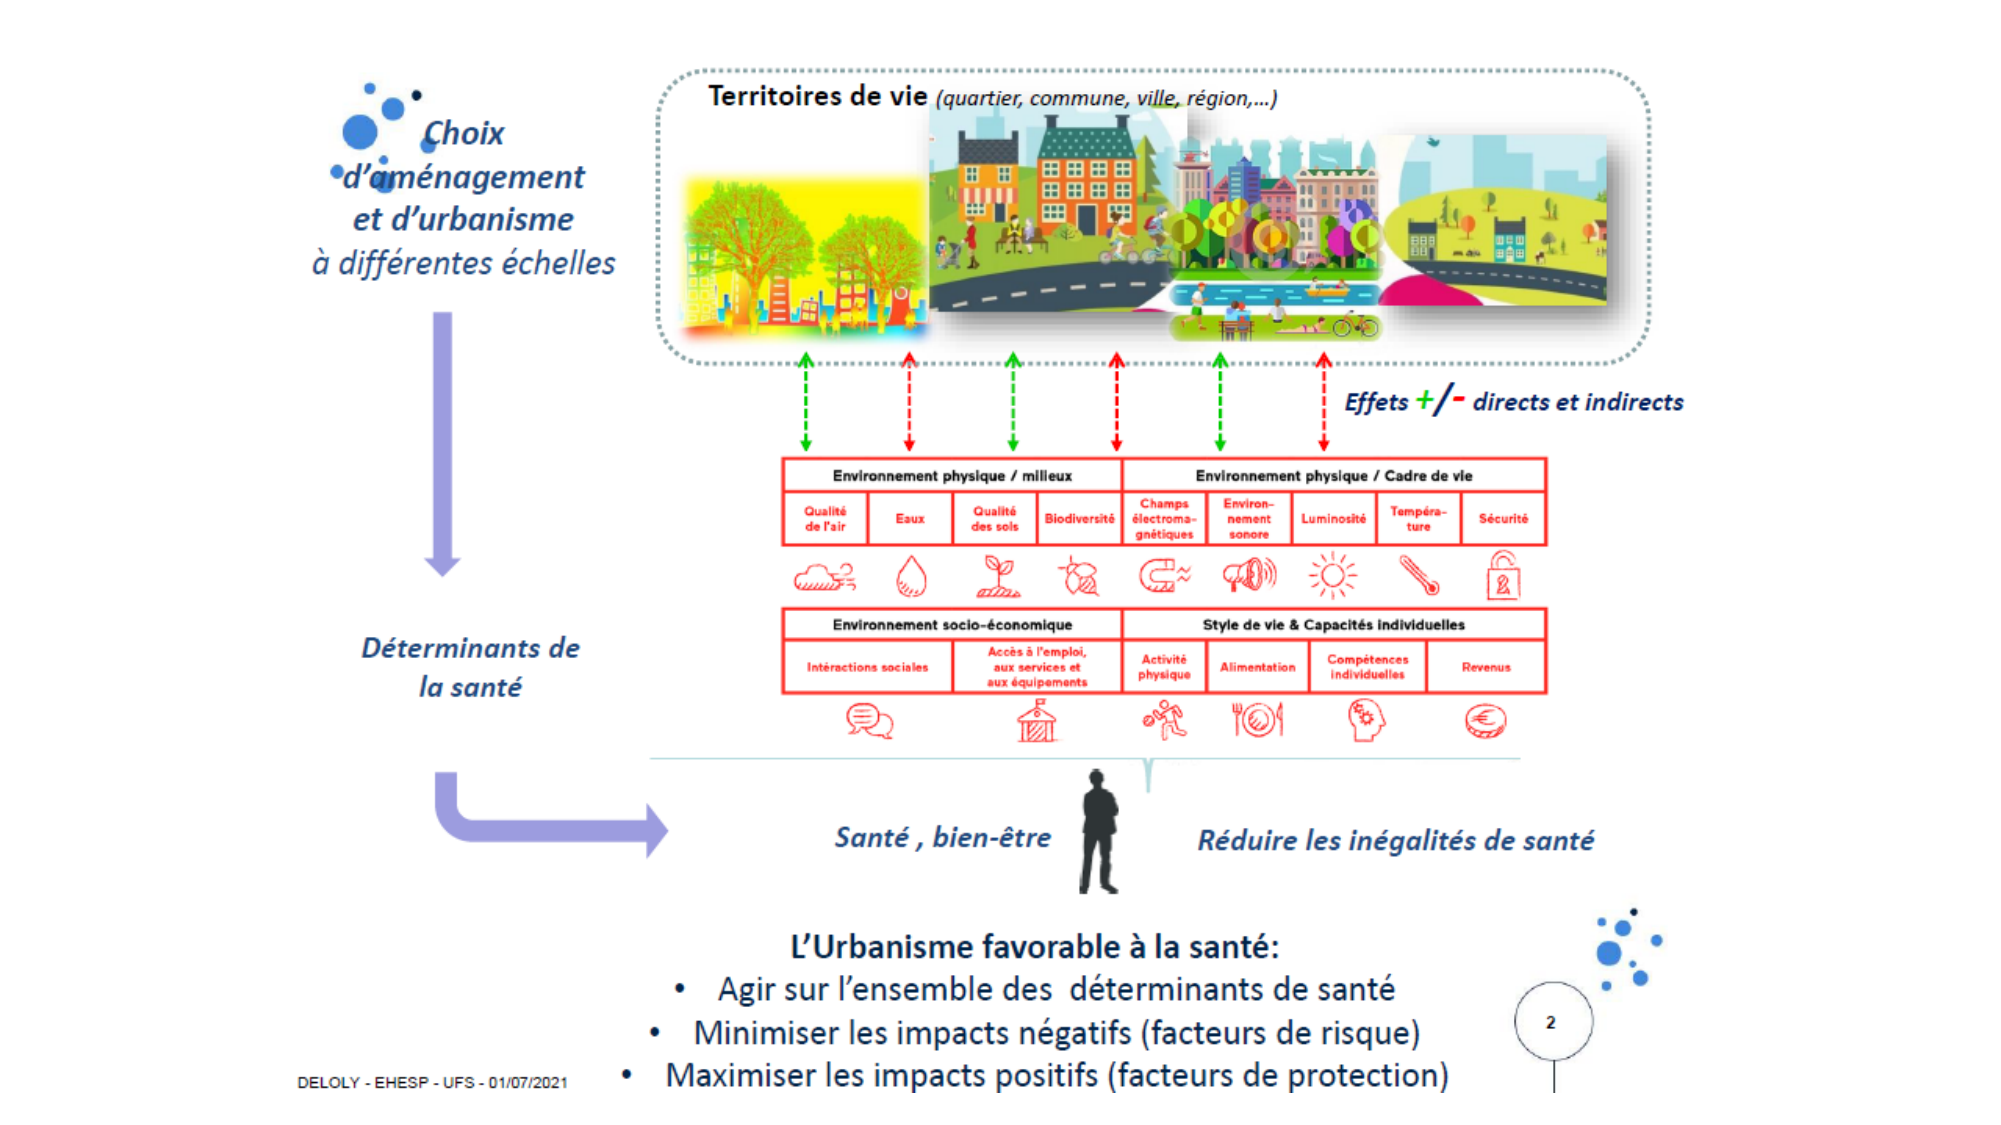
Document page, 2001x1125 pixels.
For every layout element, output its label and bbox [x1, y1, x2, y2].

picture [293, 32, 1707, 1093]
